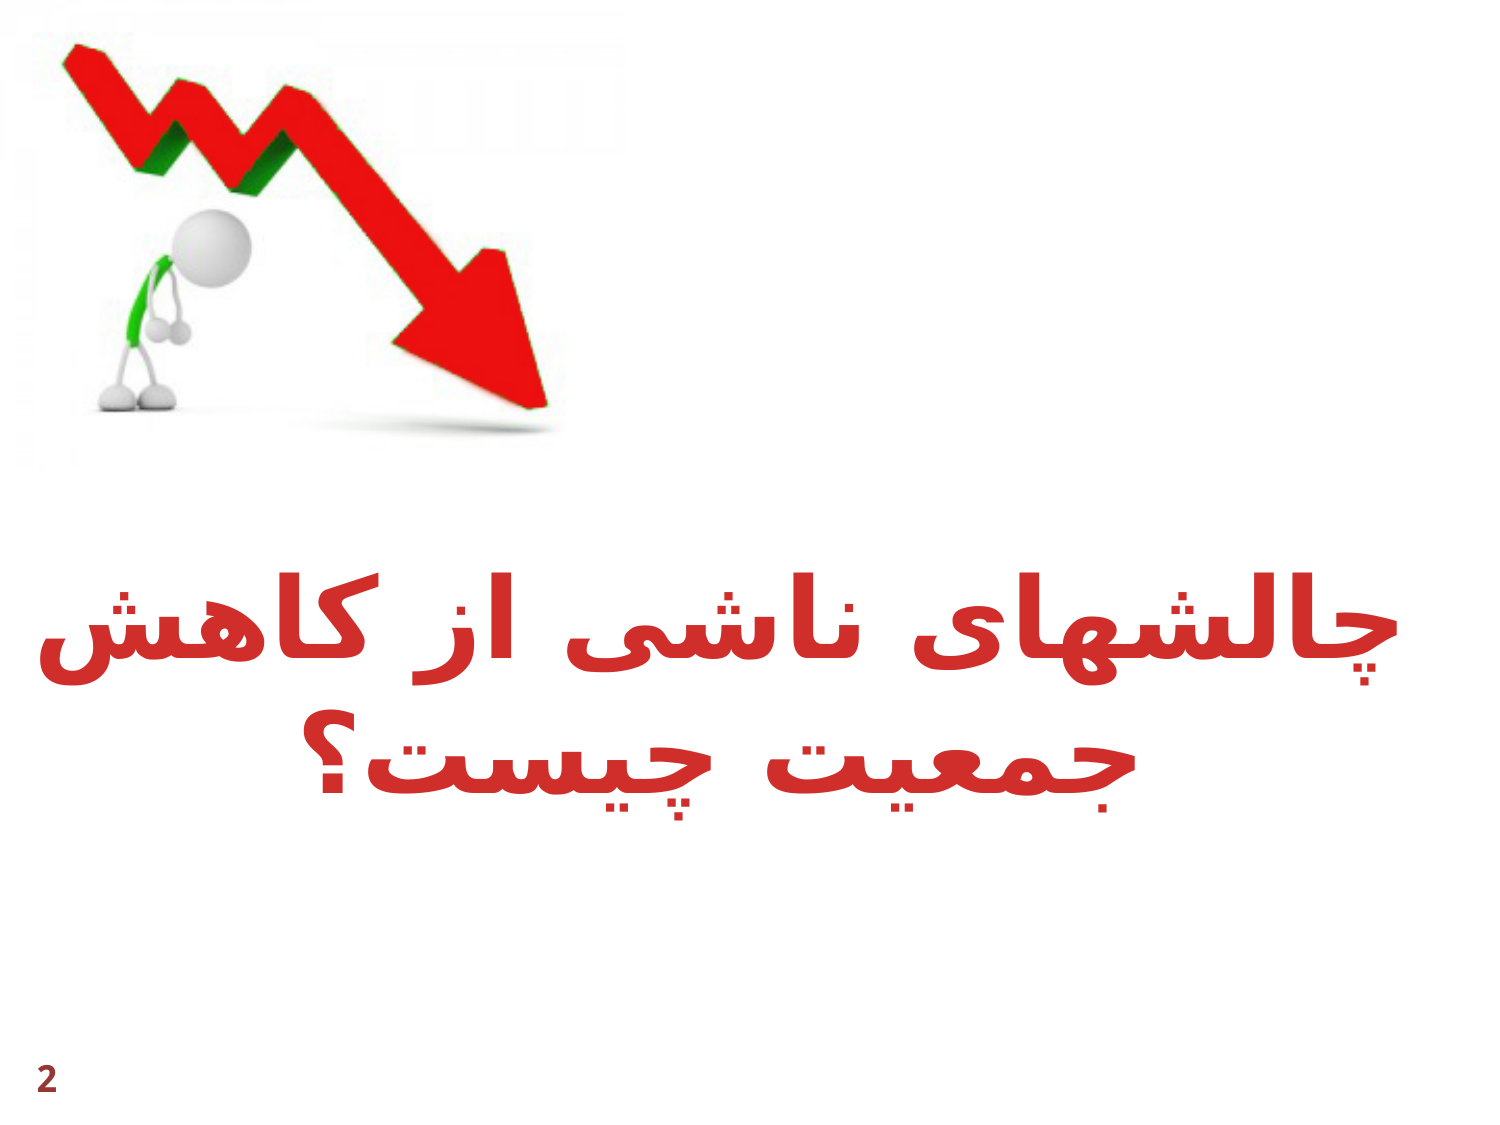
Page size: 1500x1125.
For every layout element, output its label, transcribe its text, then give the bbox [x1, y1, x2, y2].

picture [0, 0, 626, 476]
text_box چالشهای ناشی از کاهش جمعیت چیست؟ [0, 538, 1443, 824]
